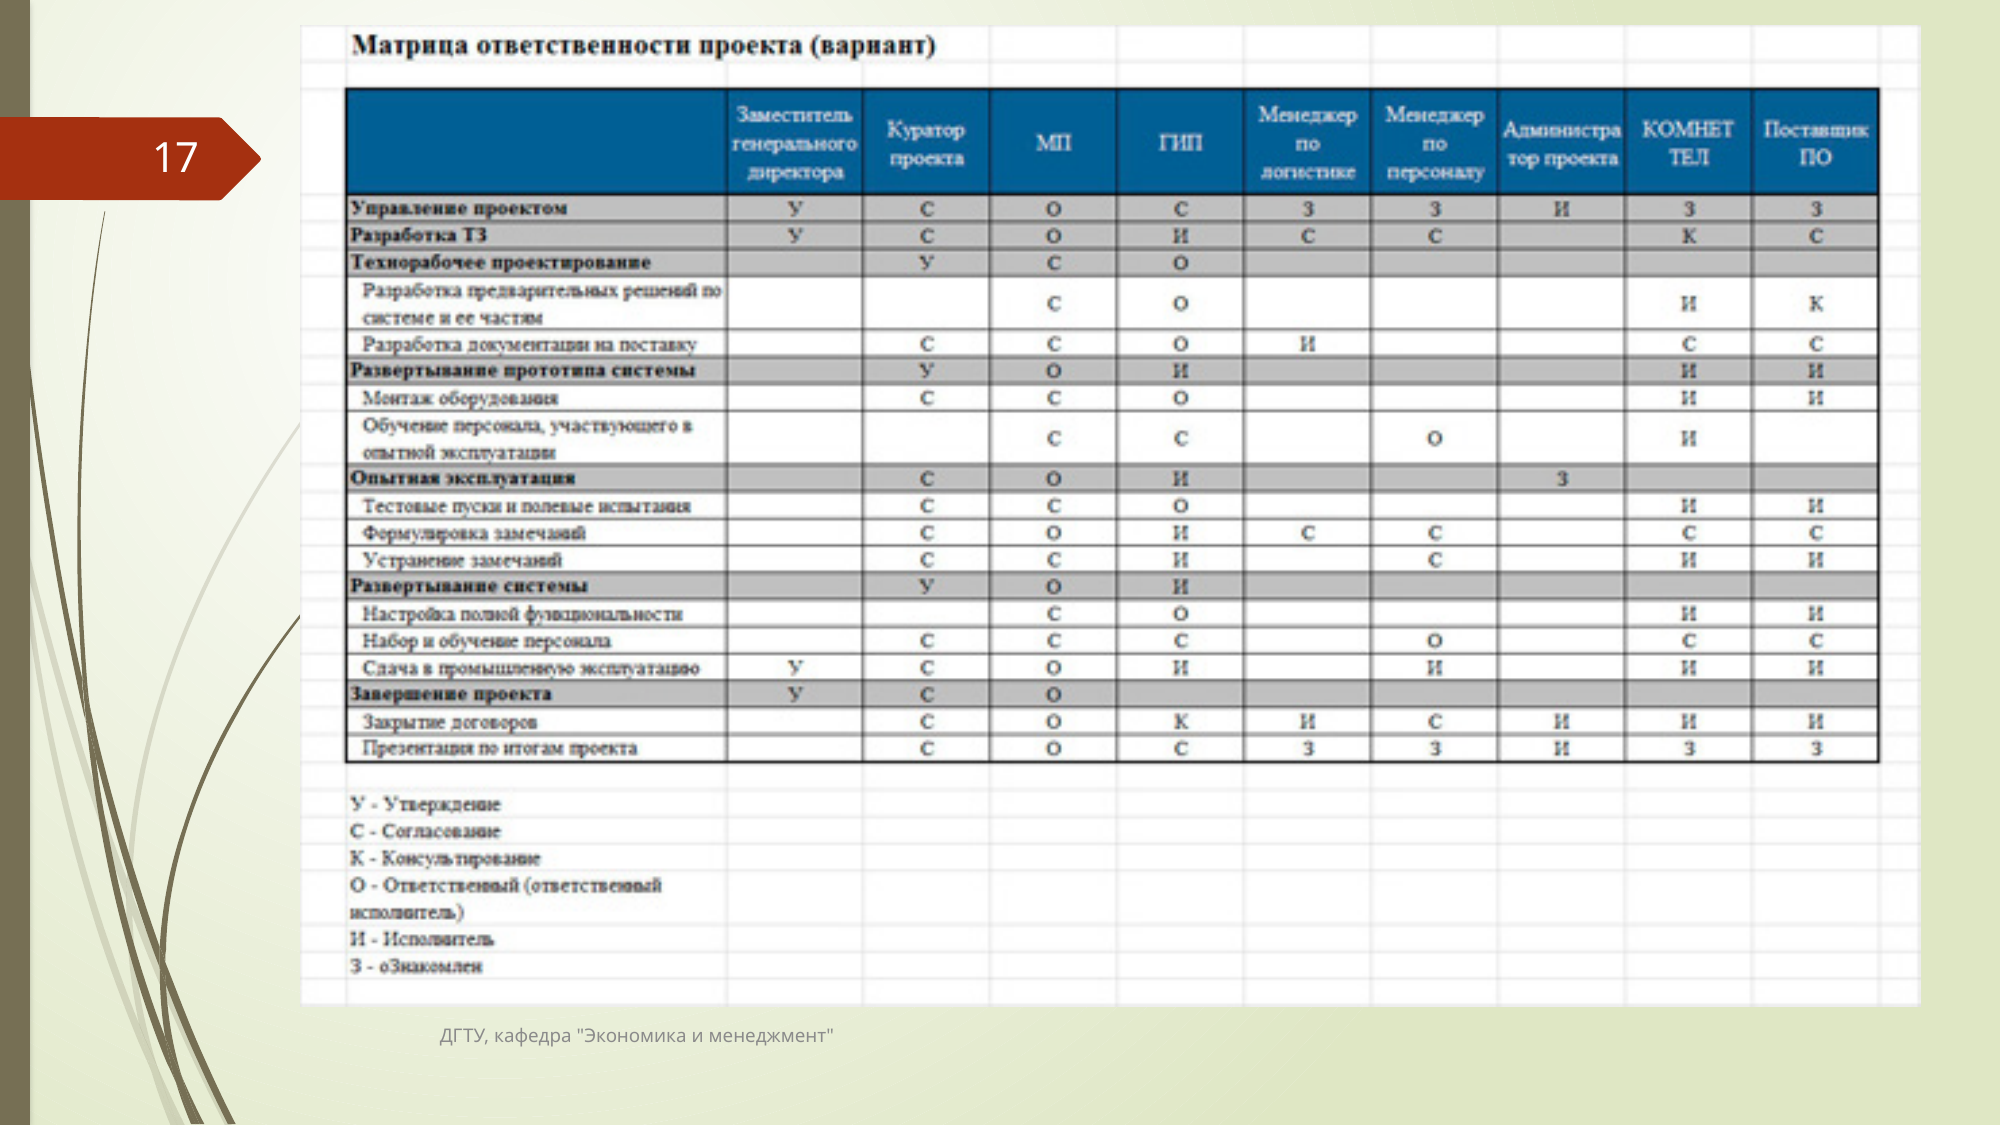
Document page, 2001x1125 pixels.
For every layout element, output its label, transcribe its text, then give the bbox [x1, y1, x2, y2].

slide_number 17 [87, 129, 216, 190]
picture [299, 25, 1921, 1007]
footer ДГТУ, кафедра "Экономика и менеджмент" [424, 1014, 1675, 1067]
